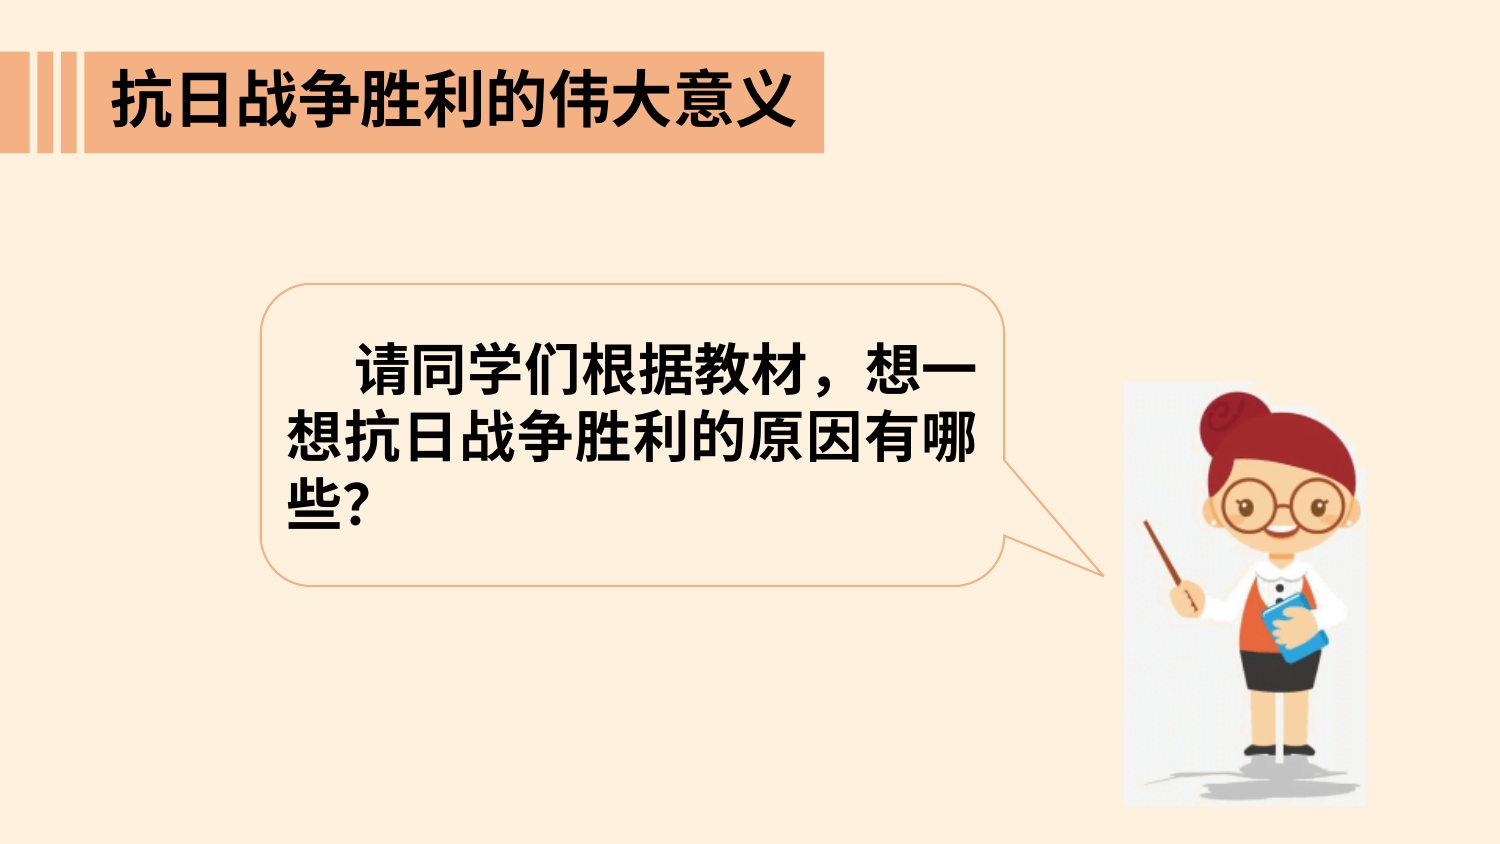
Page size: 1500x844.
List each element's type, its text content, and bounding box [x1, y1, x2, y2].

text_box [0, 51, 30, 154]
text_box [60, 51, 77, 154]
text_box 请同学们根据教材，想一想抗日战争胜利的原因有哪些？ [259, 282, 1105, 588]
text_box 抗日战争胜利的伟大意义 [84, 51, 825, 154]
picture [0, 0, 1500, 844]
text_box [37, 51, 54, 154]
